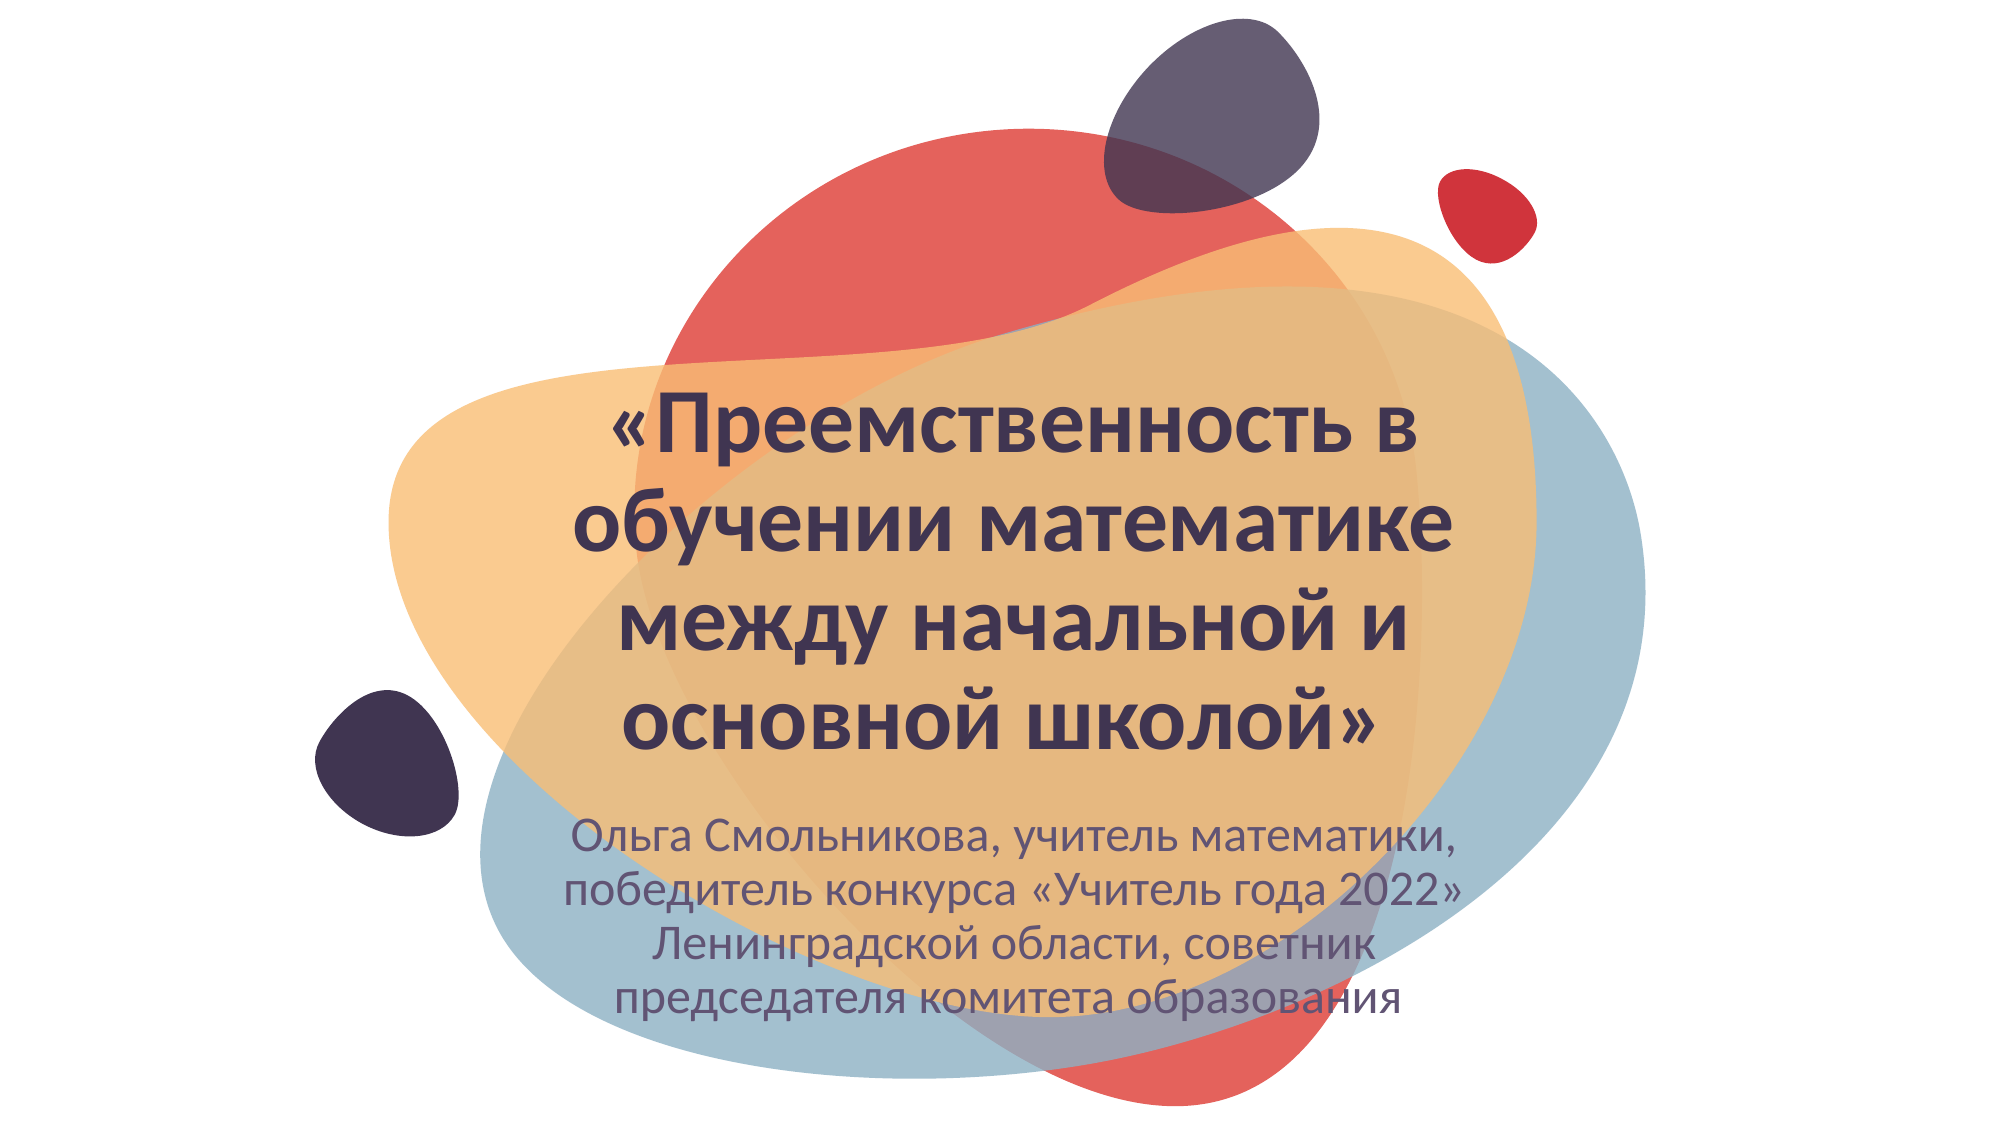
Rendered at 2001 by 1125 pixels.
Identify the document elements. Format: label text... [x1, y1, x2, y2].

title «Преемственность в обучении математике между начальной и основной школой» [532, 385, 1496, 777]
subtitle Ольга Смольникова, учитель математики, победитель конкурса «Учитель года 2022» Ленинградской области, советник председателя комитета образования [532, 801, 1496, 1073]
